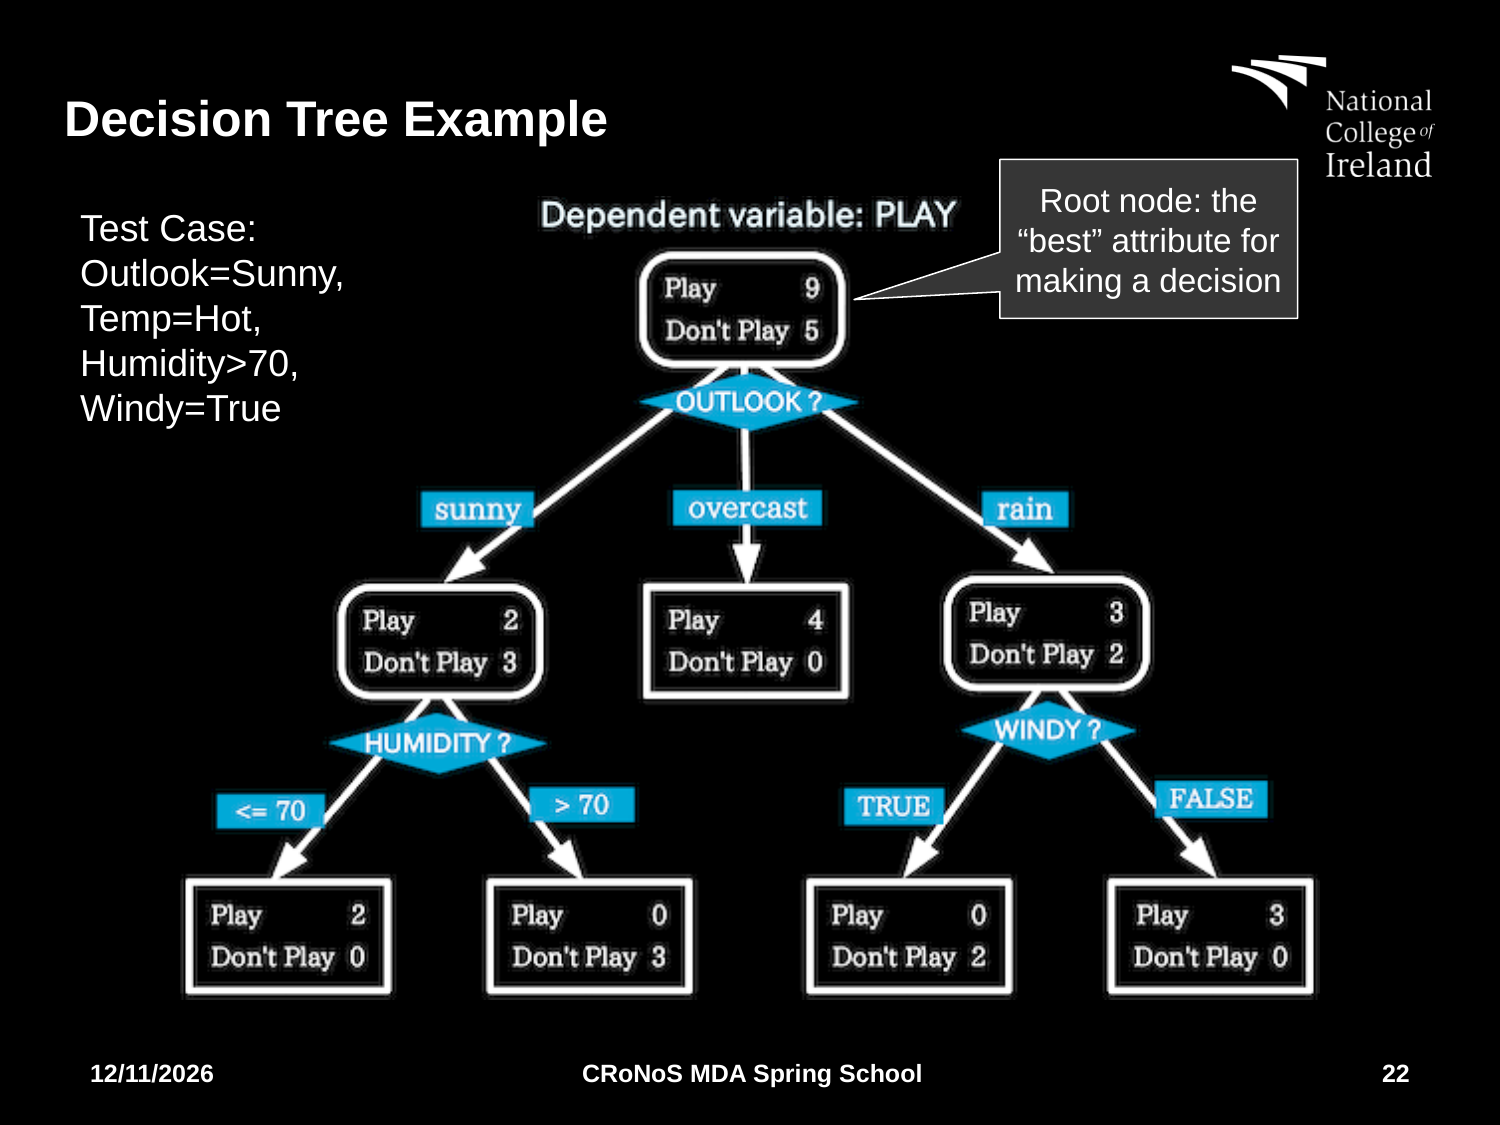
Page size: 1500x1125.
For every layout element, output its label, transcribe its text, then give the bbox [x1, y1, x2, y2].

title Decision Tree Example [63, 54, 1199, 148]
slide_number 22 [1074, 1042, 1425, 1103]
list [64, 196, 1436, 1000]
footer CRoNoS MDA Spring School [458, 1042, 1047, 1103]
text_box Root node: the “best” attribute for making a decision [999, 158, 1299, 194]
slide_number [75, 1042, 425, 1103]
picture [1231, 54, 1436, 178]
